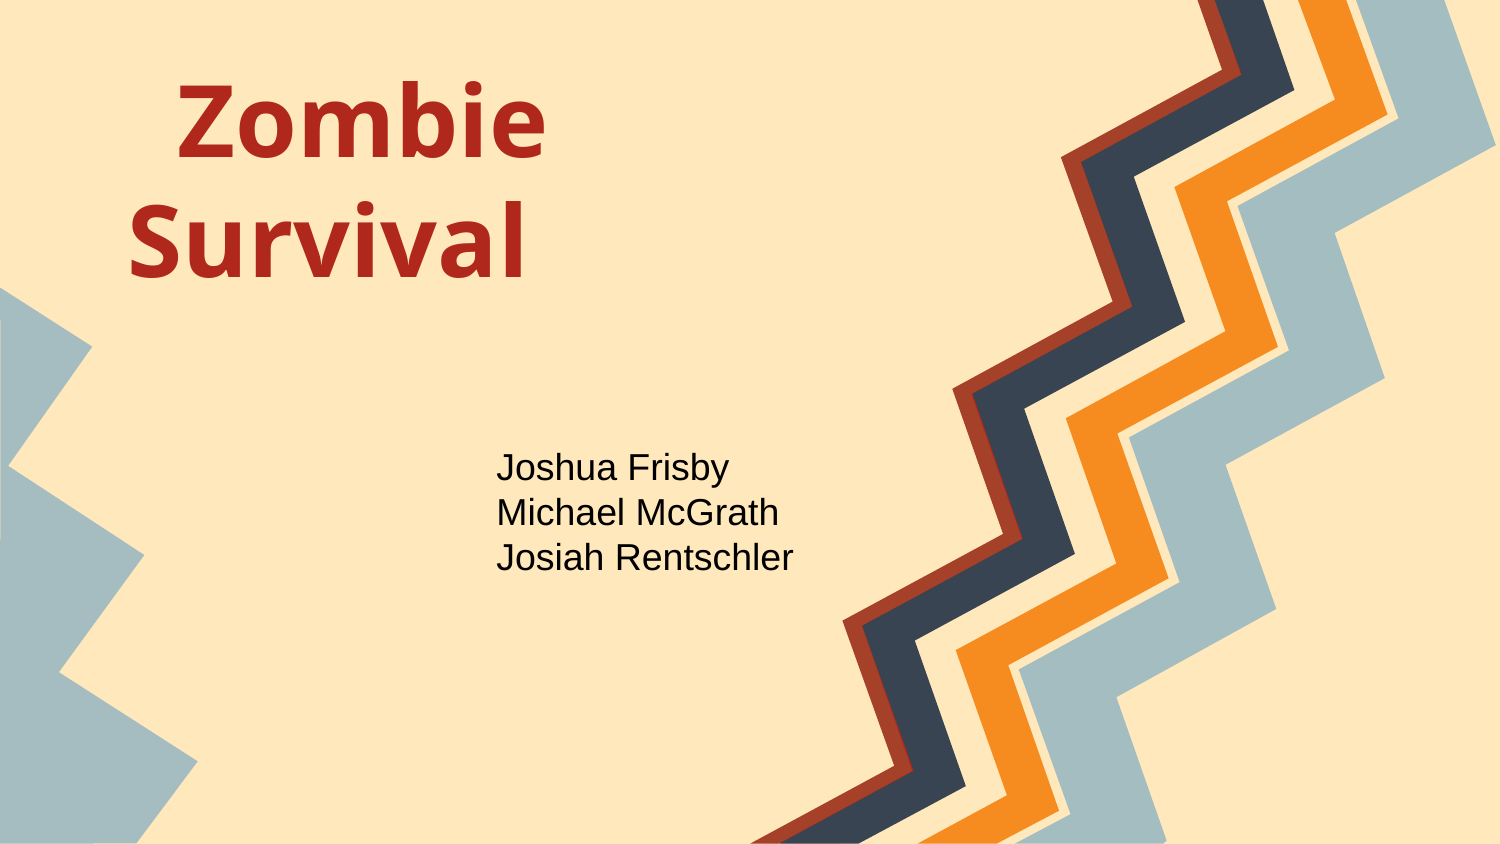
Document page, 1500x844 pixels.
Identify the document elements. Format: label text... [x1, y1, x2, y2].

text_box Joshua Frisby Michael McGrath Josiah Rentschler [481, 428, 1480, 844]
title Zombie Survival [112, 122, 976, 313]
